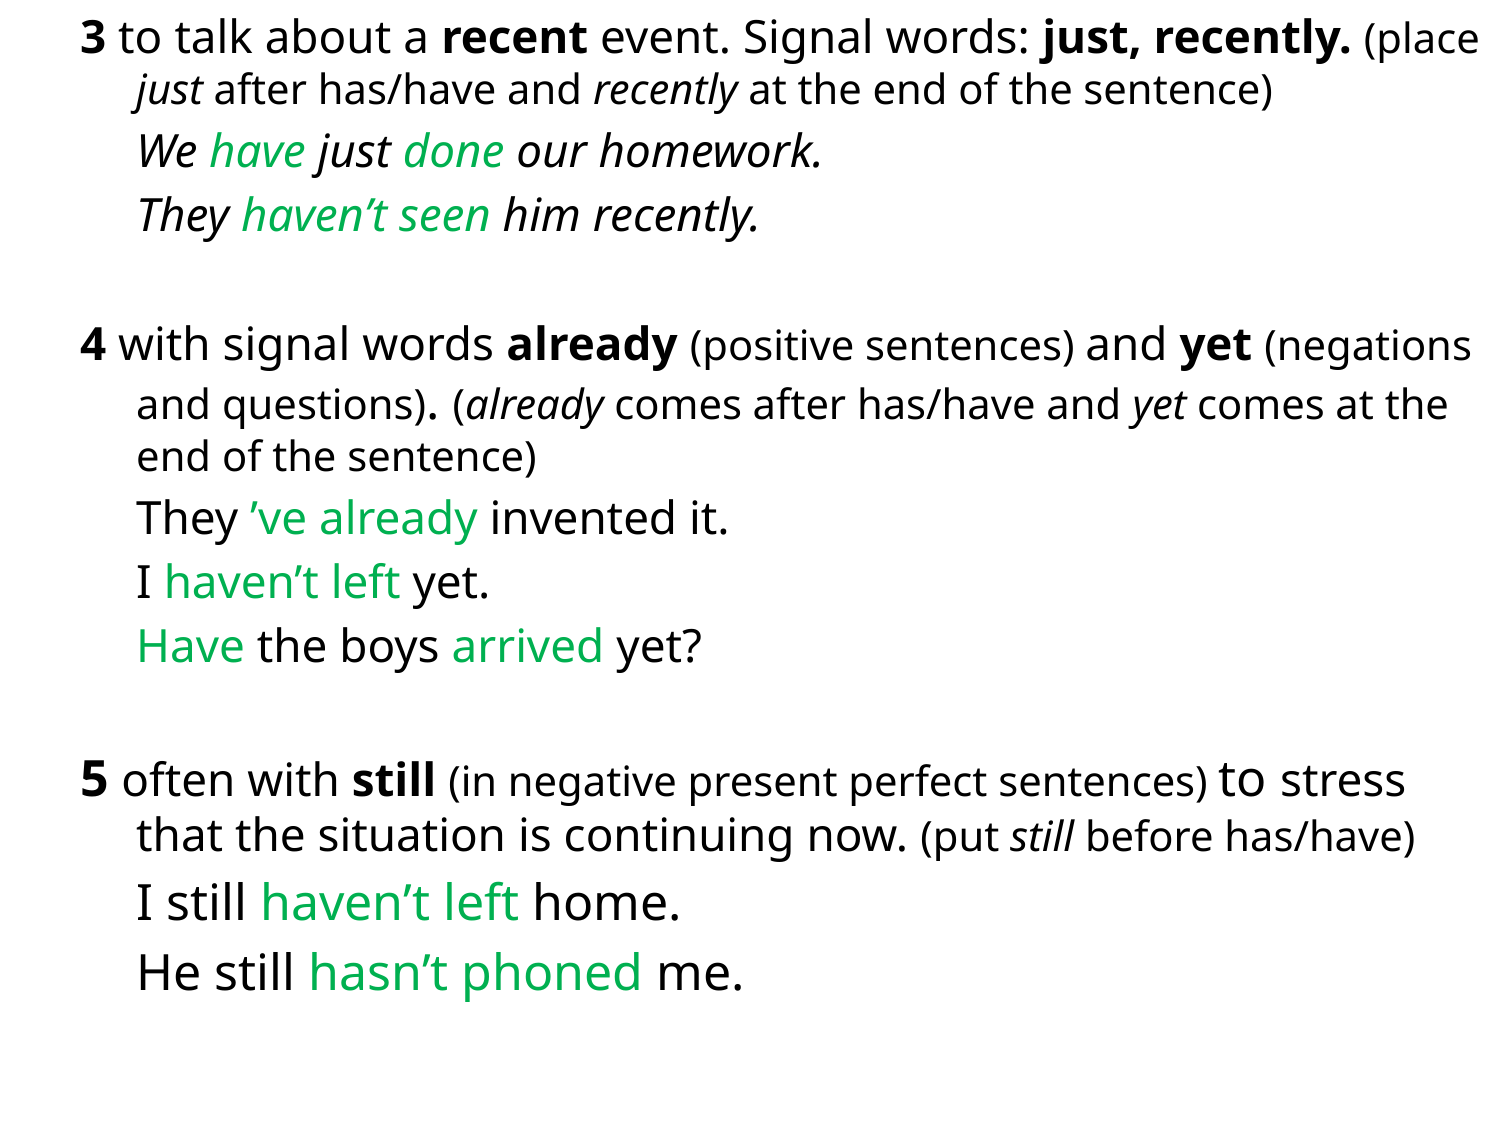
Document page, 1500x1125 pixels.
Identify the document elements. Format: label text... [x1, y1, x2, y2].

list 3 to talk about a recent event. Signal words: just, recently. (place just after has/have and recently at the end of the sentence) We have just done our homework. They haven’t seen him recently. 4 with signal words already (positive sentences) and yet (negations and questions). (already comes after has/have and yet comes at the end of the sentence) They ’ve already invented it. I haven’t left yet. Have the boys arrived yet? 5 often with still (in negative present perfect sentences) to stress that the situation is continuing now. (put still before has/have) I still haven’t left home. He still hasn’t phoned me. [64, 0, 1500, 1125]
